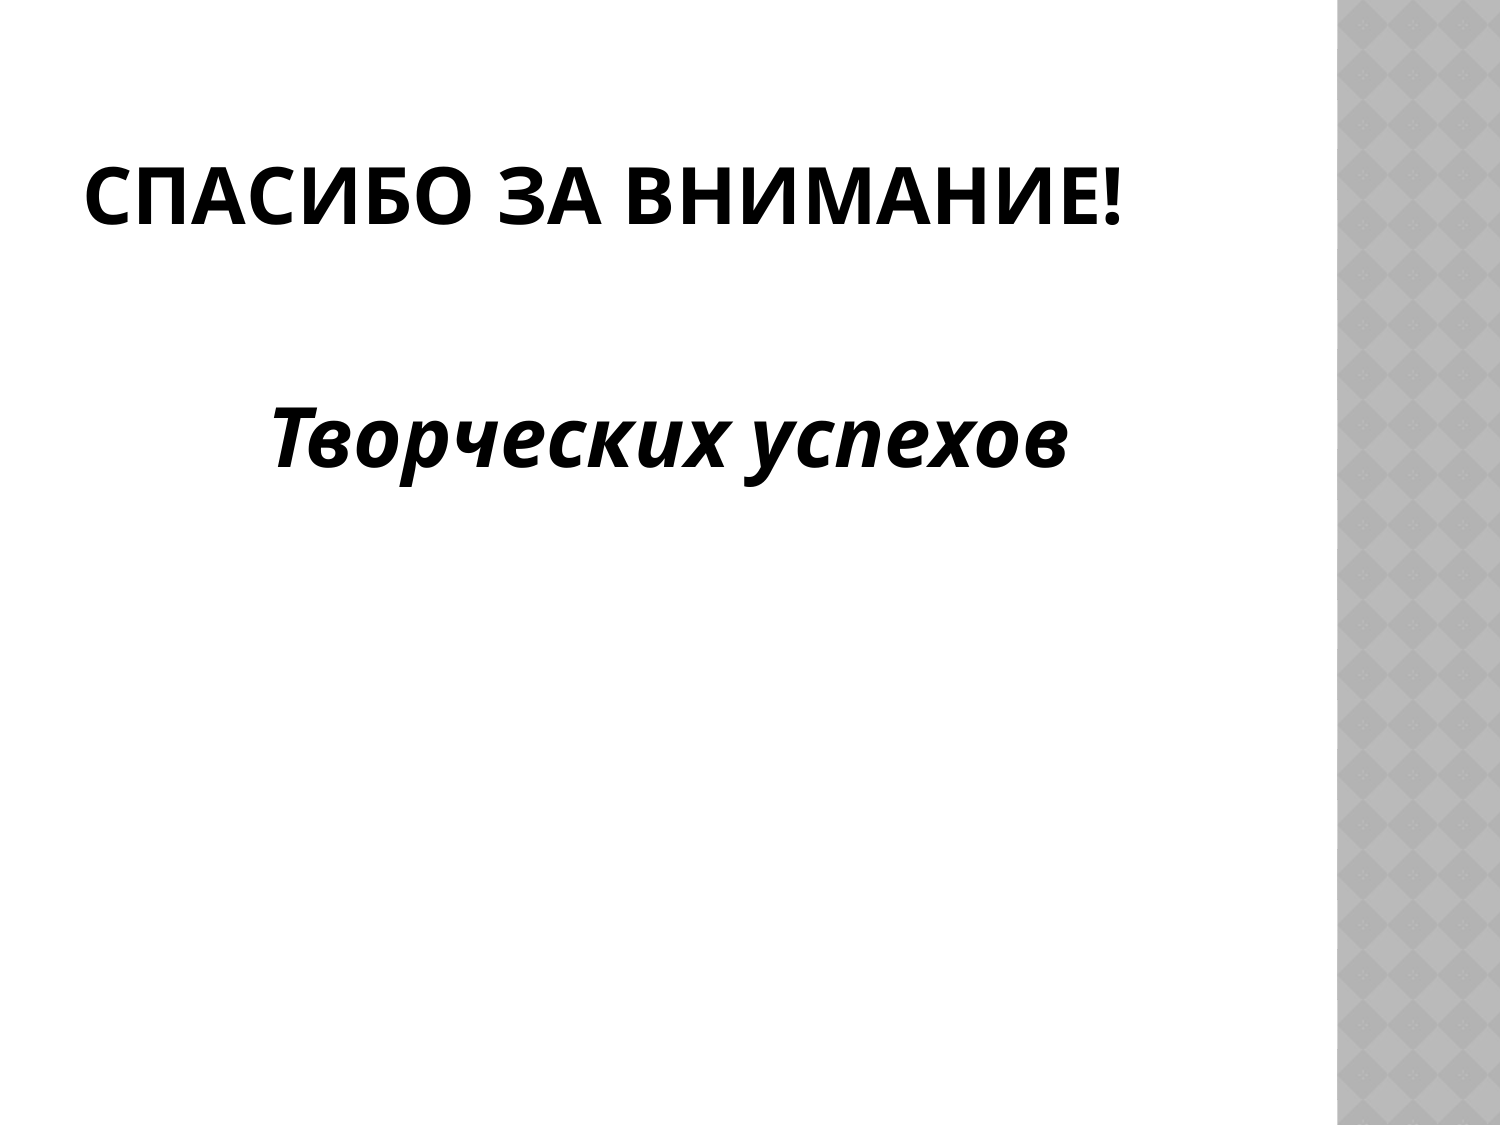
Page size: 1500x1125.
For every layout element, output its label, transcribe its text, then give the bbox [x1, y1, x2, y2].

list Творческих успехов [75, 264, 1263, 1059]
title Спасибо за внимание! [75, 52, 1263, 240]
